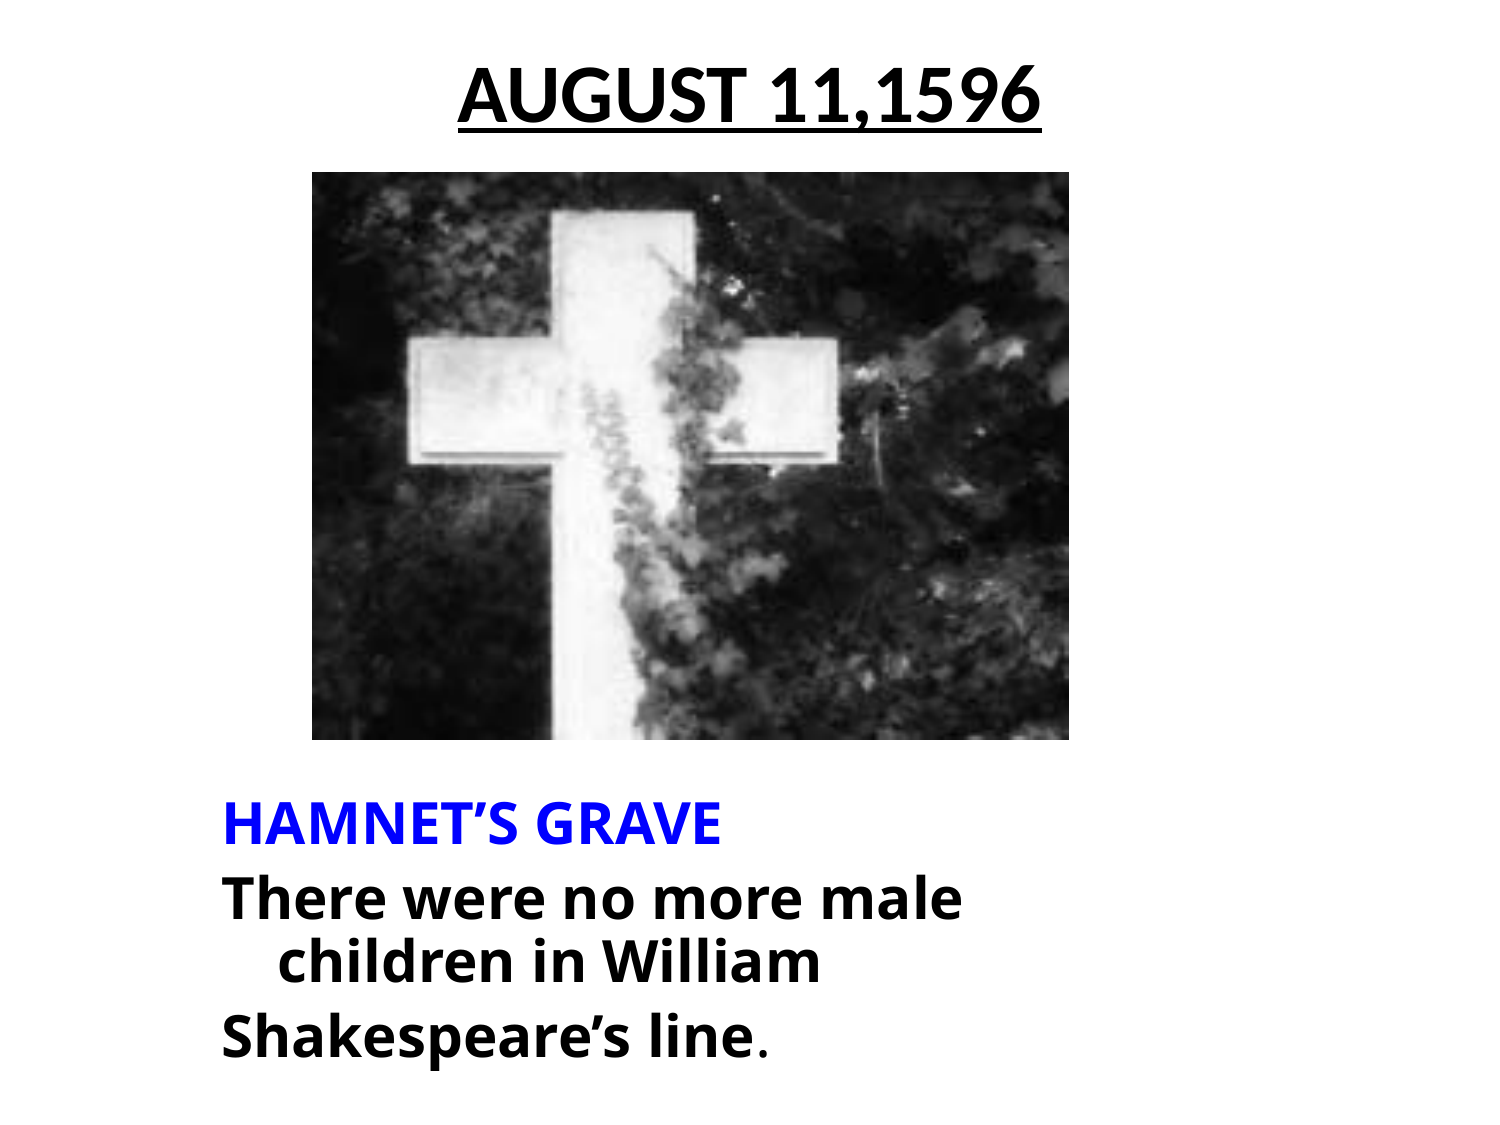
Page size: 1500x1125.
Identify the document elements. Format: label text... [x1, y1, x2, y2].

picture [312, 172, 1070, 740]
title AUGUST 11,1596 [74, 44, 1426, 233]
list HAMNET’S GRAVE There were no more male children in William Shakespeare’s line. [206, 786, 1211, 1083]
